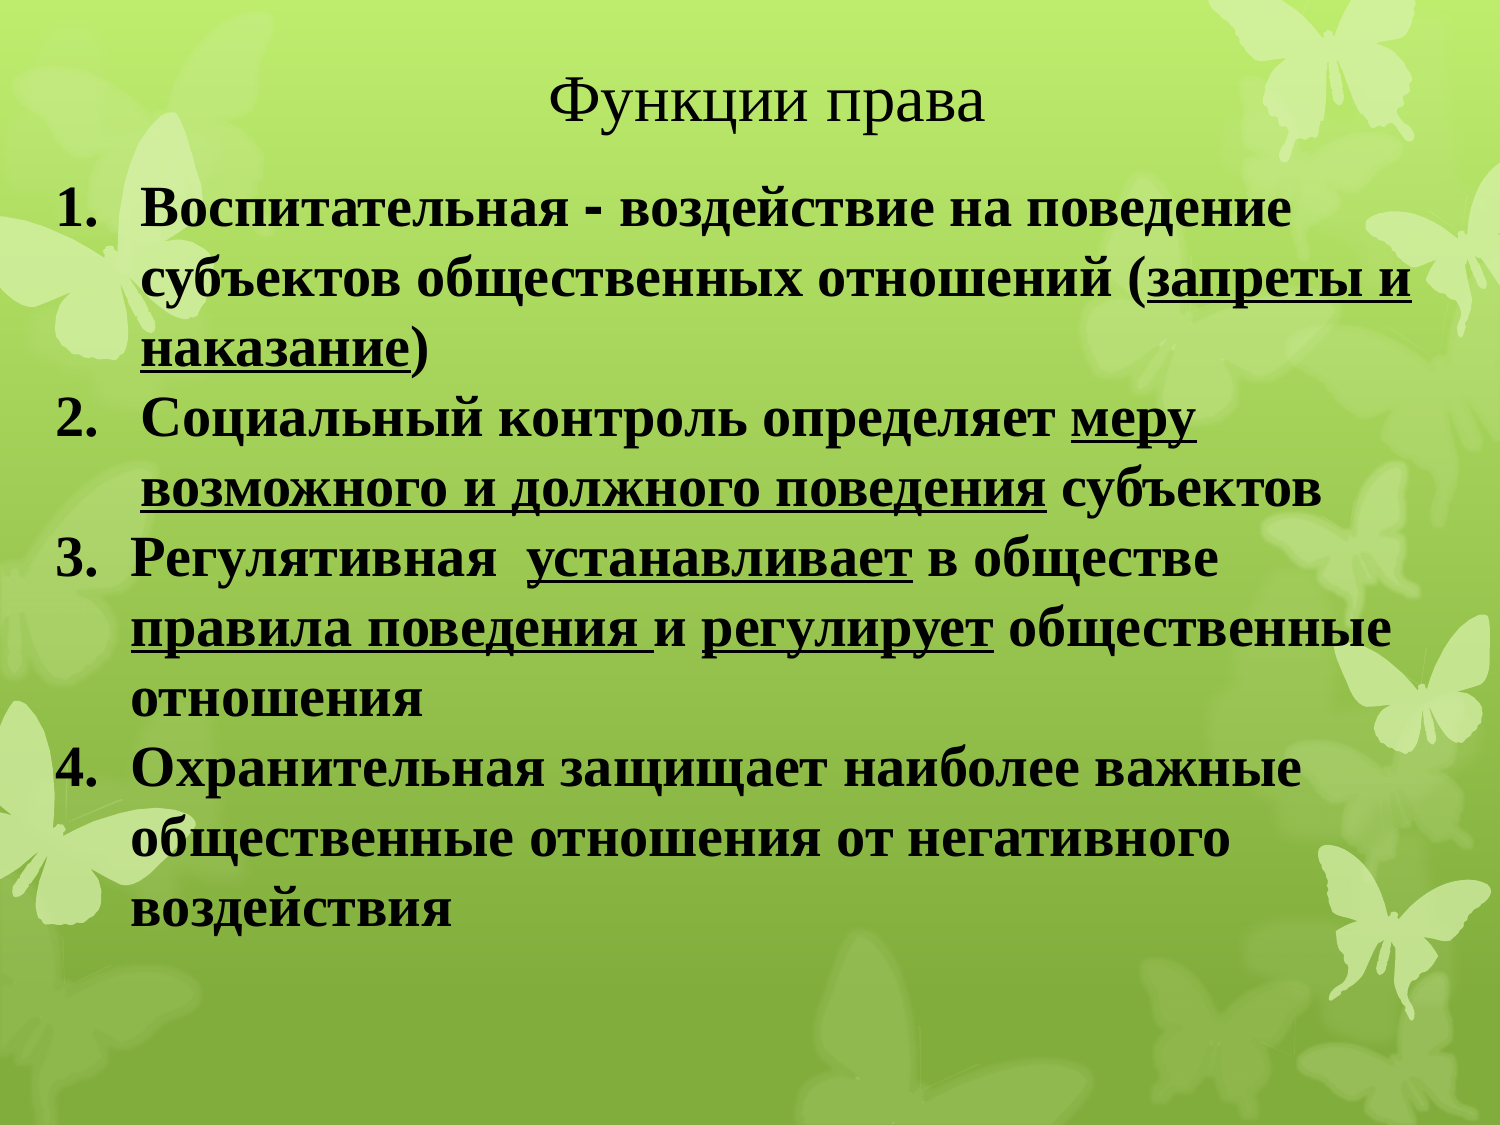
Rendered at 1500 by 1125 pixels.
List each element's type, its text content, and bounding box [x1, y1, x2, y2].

text_box Воспитательная - воздействие на поведение субъектов общественных отношений (запреты и наказание) Социальный контроль определяет меру возможного и должного поведения субъектов Регулятивная устанавливает в обществе правила поведения и регулирует общественные отношения Охранительная защищает наиболее важные общественные отношения от негативного воздействия [41, 160, 1459, 946]
title Функции права [183, 19, 1352, 160]
